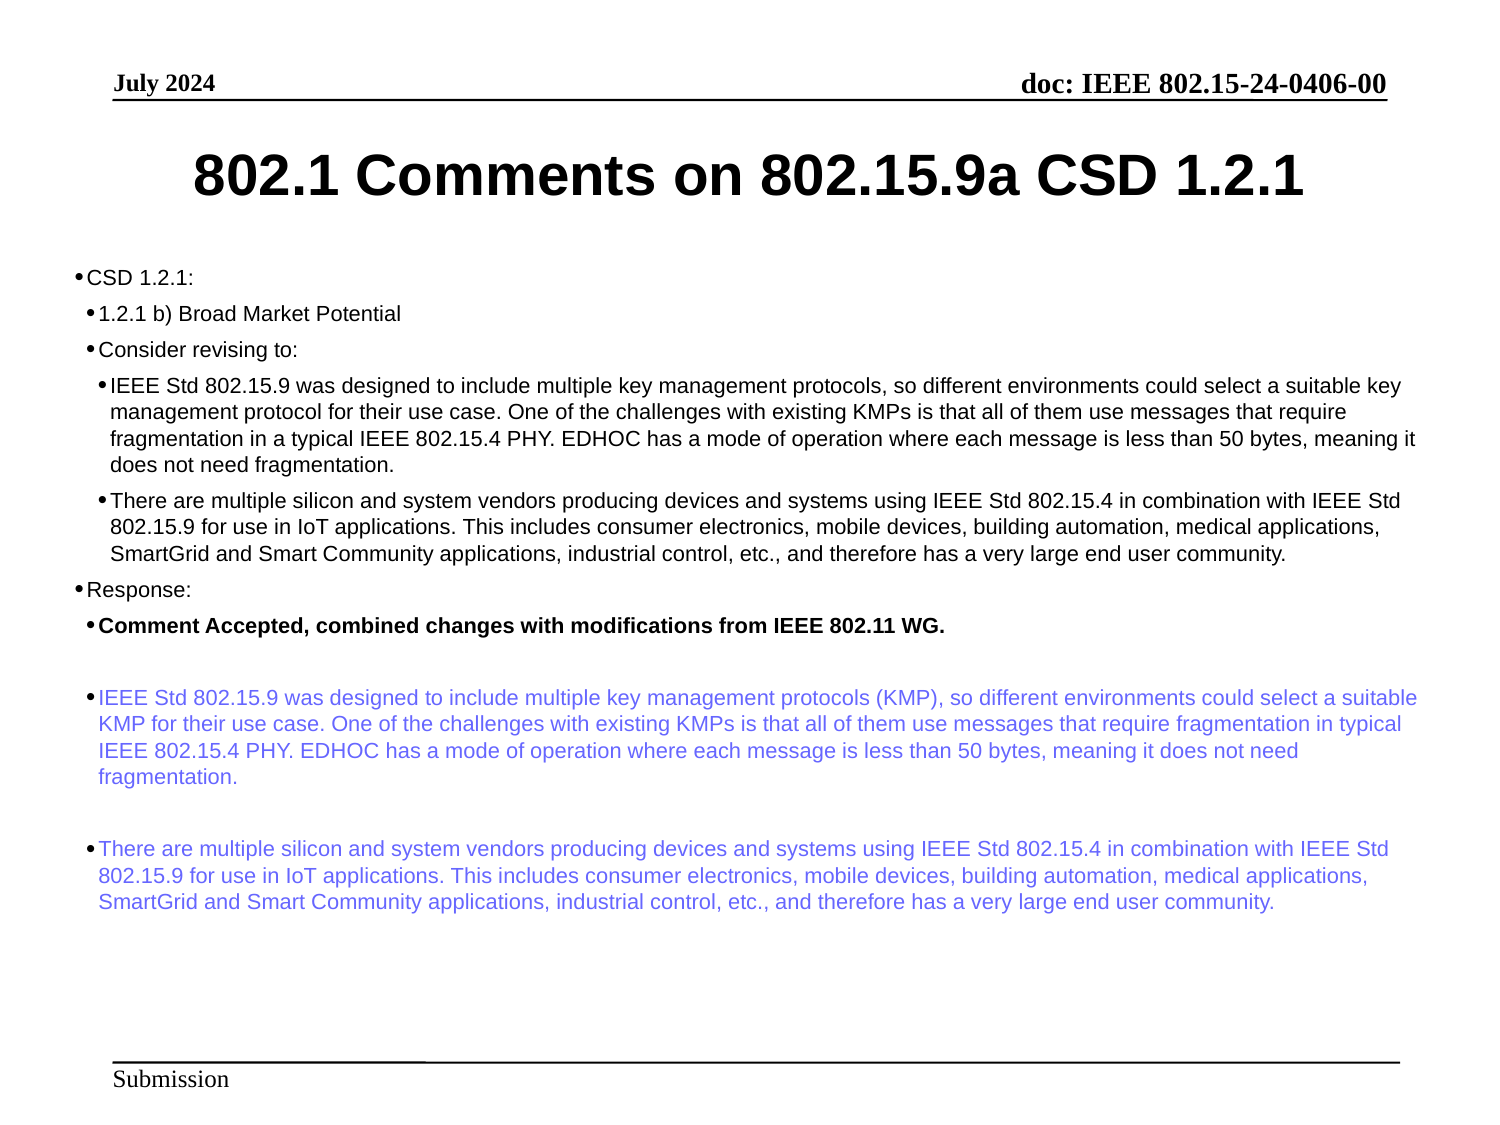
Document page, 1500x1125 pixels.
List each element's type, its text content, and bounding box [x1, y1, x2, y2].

text_box CSD 1.2.1: 1.2.1 b) Broad Market Potential Consider revising to: IEEE Std 802.15.9 was designed to include multiple key management protocols, so different environments could select a suitable key management protocol for their use case. One of the challenges with existing KMPs is that all of them use messages that require fragmentation in a typical IEEE 802.15.4 PHY. EDHOC has a mode of operation where each message is less than 50 bytes, meaning it does not need fragmentation. There are multiple silicon and system vendors producing devices and systems using IEEE Std 802.15.4 in combination with IEEE Std 802.15.9 for use in IoT applications. This includes consumer electronics, mobile devices, building automation, medical applications, SmartGrid and Smart Community applications, industrial control, etc., and therefore has a very large end user community. Response: Comment Accepted, combined changes with modifications from IEEE 802.11 WG. IEEE Std 802.15.9 was designed to include multiple key management protocols (KMP), so different environments could select a suitable KMP for their use case. One of the challenges with existing KMPs is that all of them use messages that require fragmentation in typical IEEE 802.15.4 PHY. EDHOC has a mode of operation where each message is less than 50 bytes, meaning it does not need fragmentation. There are multiple silicon and system vendors producing devices and systems using IEEE Std 802.15.4 in combination with IEEE Std 802.15.9 for use in IoT applications. This includes consumer electronics, mobile devices, building automation, medical applications, SmartGrid and Smart Community applications, industrial control, etc., and therefore has a very large end user community. [74, 263, 1425, 916]
text_box 802.1 Comments on 802.15.9a CSD 1.2.1 [74, 112, 1425, 233]
